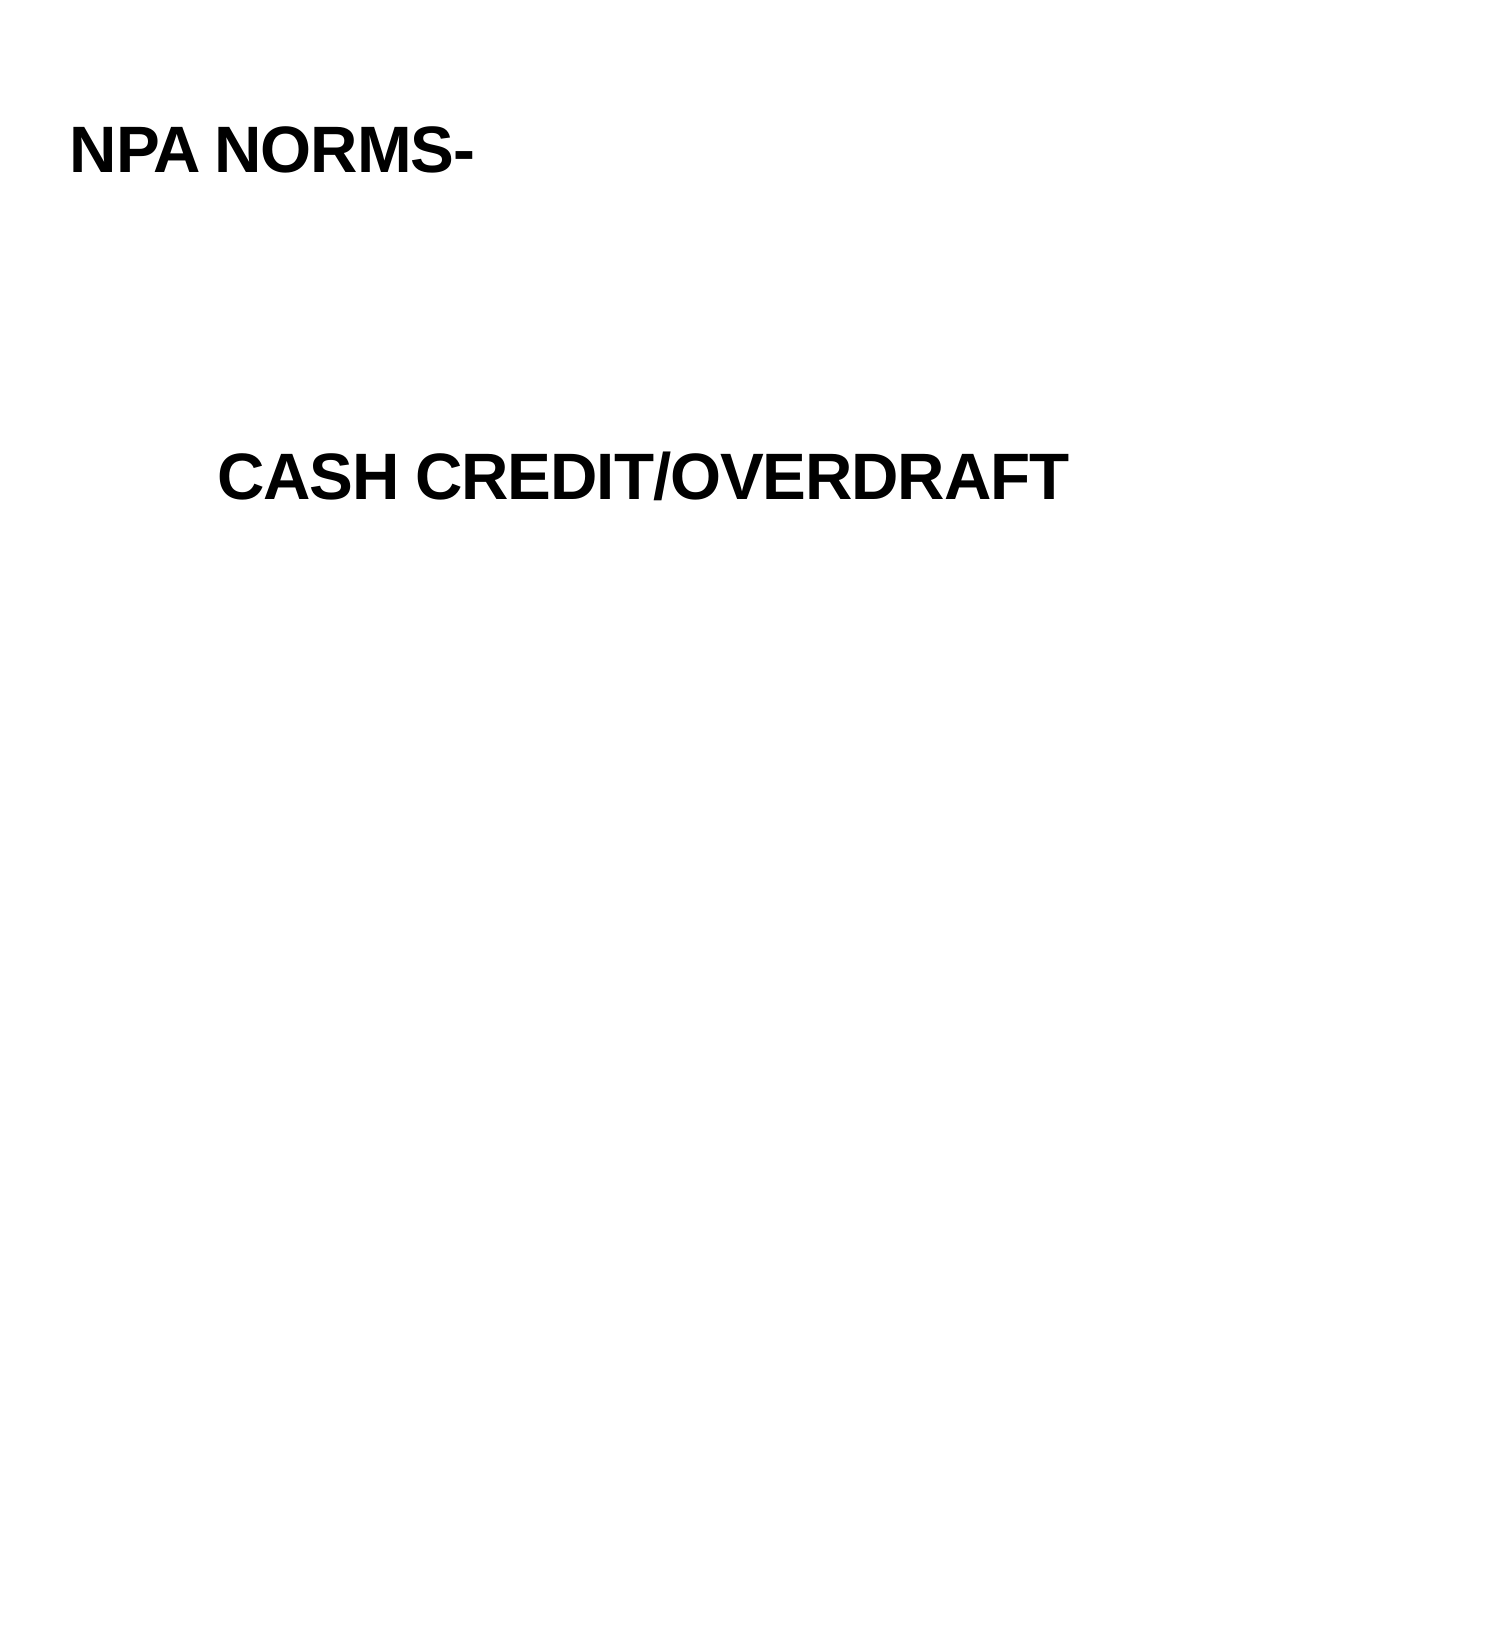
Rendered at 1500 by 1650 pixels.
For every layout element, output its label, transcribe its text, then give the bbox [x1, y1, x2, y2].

text_box NPA NORMS- [69, 107, 494, 164]
text_box CASH CREDIT/OVERDRAFT [175, 433, 1072, 491]
